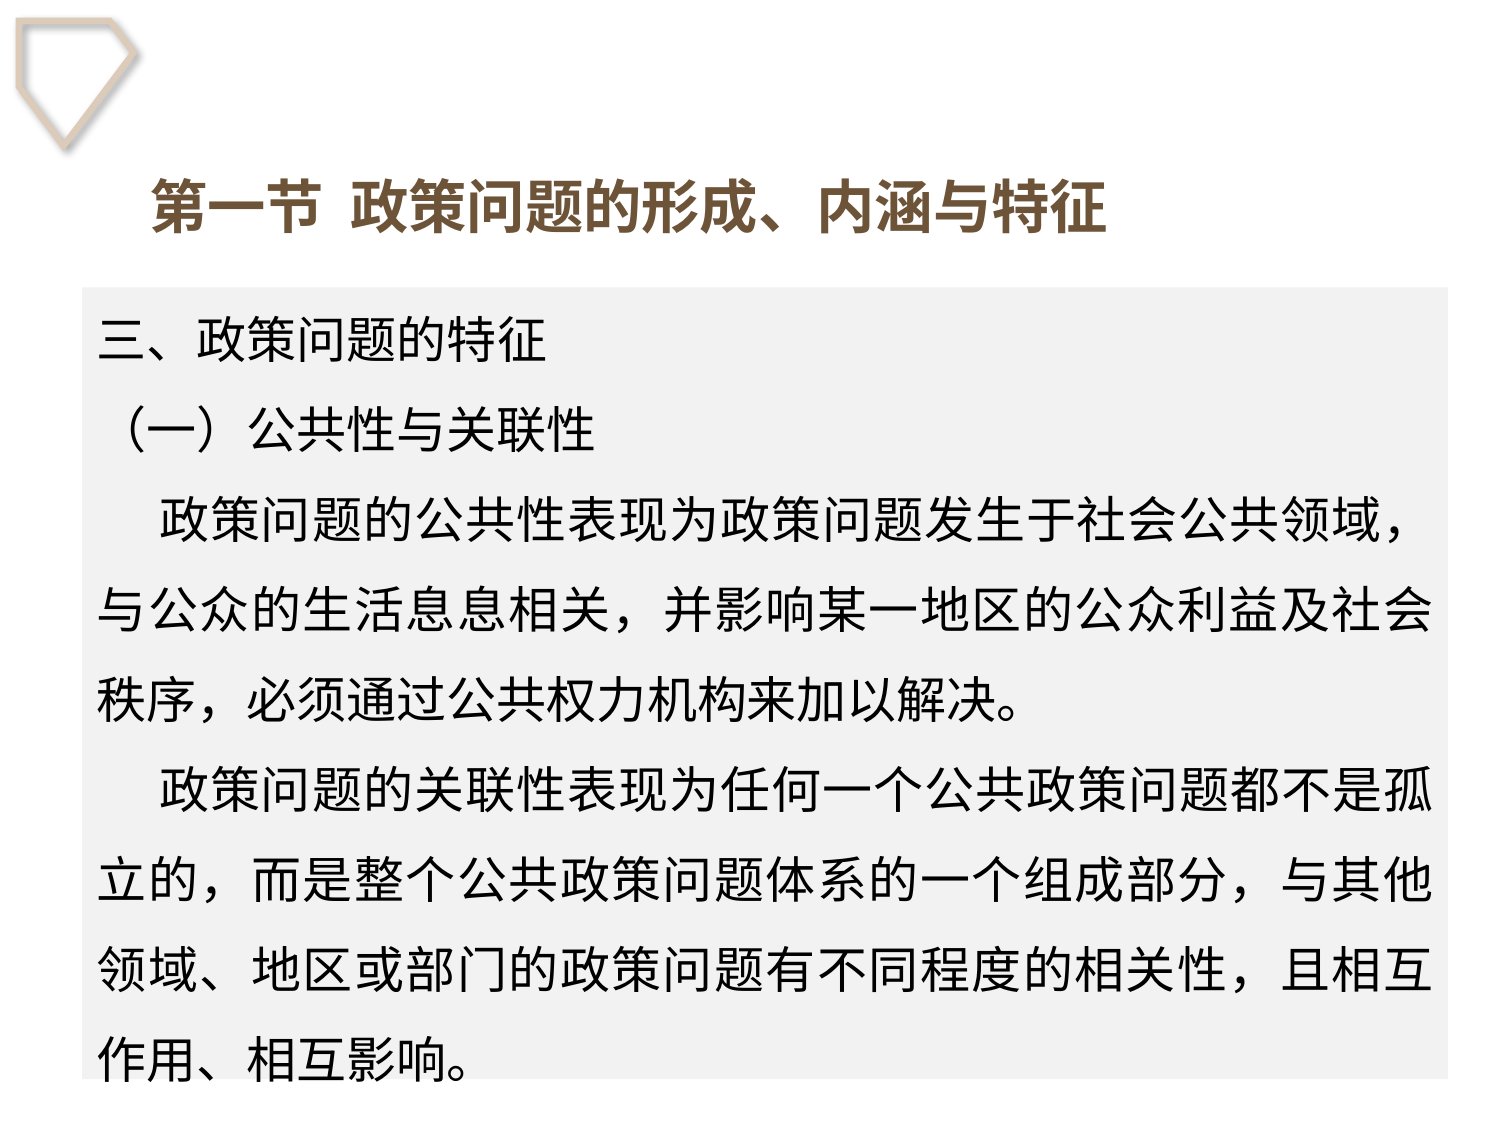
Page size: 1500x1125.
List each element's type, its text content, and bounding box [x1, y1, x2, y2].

text_box 第一节 政策问题的形成、内涵与特征 [134, 162, 1448, 248]
text_box 三、政策问题的特征 （一）公共性与关联性 政策问题的公共性表现为政策问题发生于社会公共领域，与公众的生活息息相关，并影响某一地区的公众利益及社会秩序，必须通过公共权力机构来加以解决。 政策问题的关联性表现为任何一个公共政策问题都不是孤立的，而是整个公共政策问题体系的一个组成部分，与其他领域、地区或部门的政策问题有不同程度的相关性，且相互作用、相互影响。 [81, 286, 1449, 1080]
